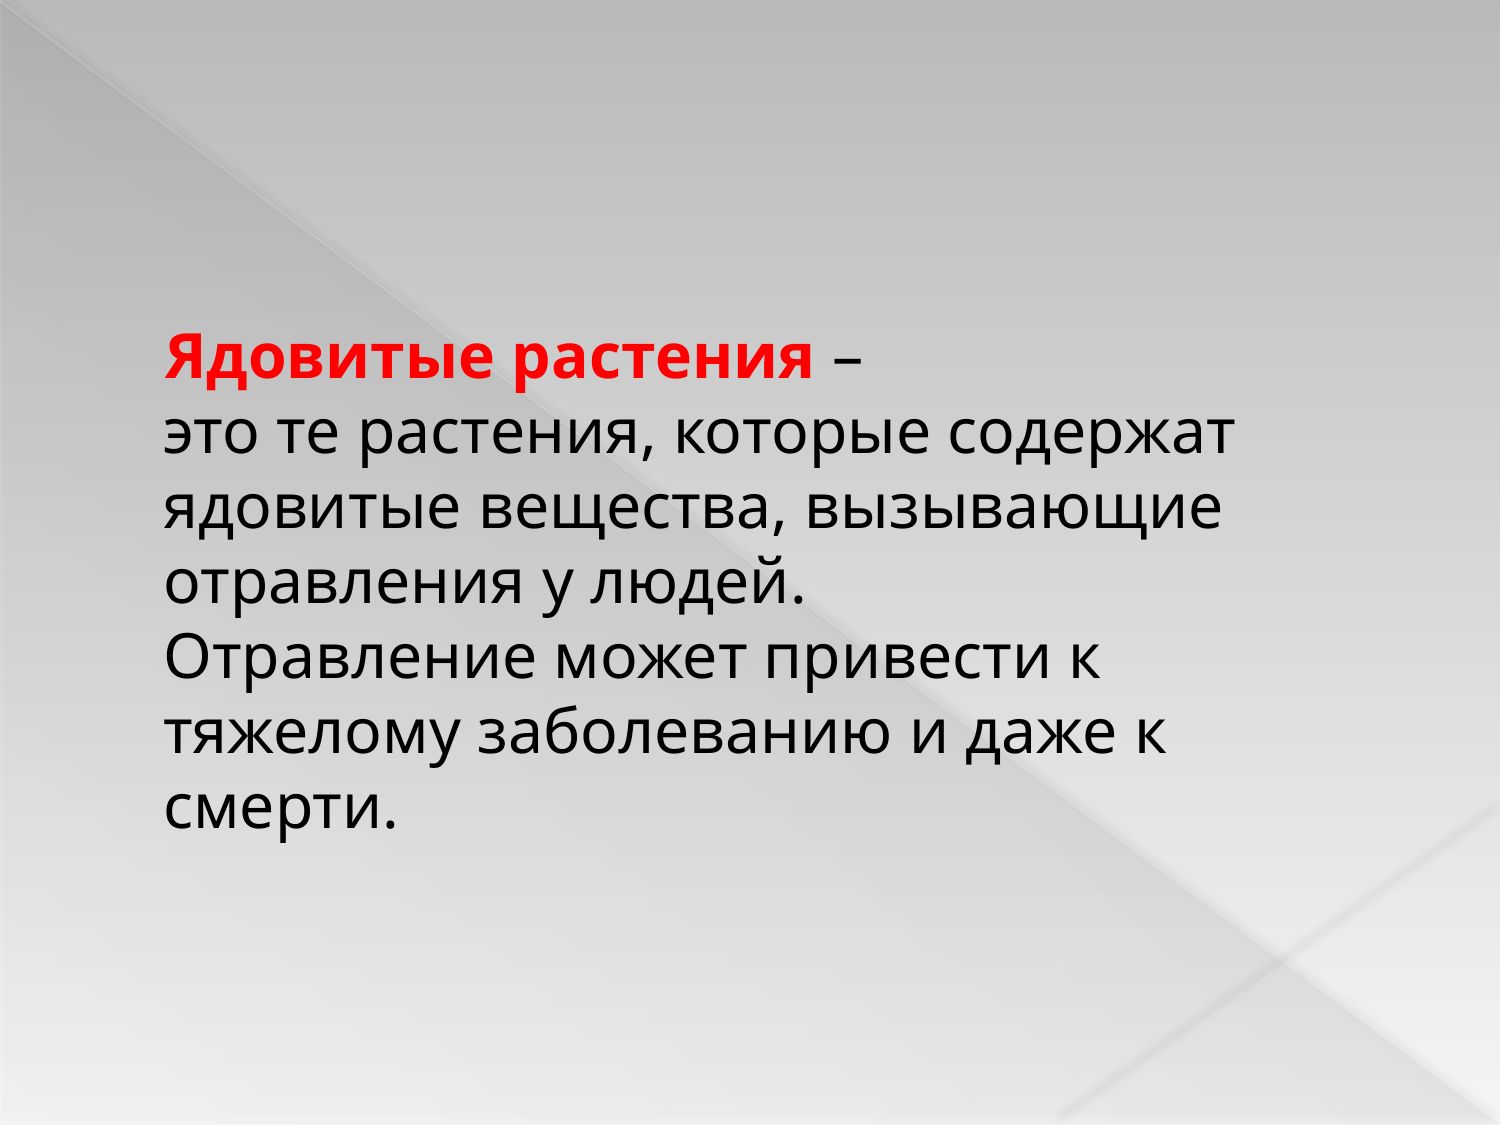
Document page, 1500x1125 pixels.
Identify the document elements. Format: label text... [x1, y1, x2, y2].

list Ядовитые растения – это те растения, которые содержат ядовитые вещества, вызывающие отравления у людей. Отравление может привести к тяжелому заболеванию и даже к смерти. [75, 308, 1425, 1059]
